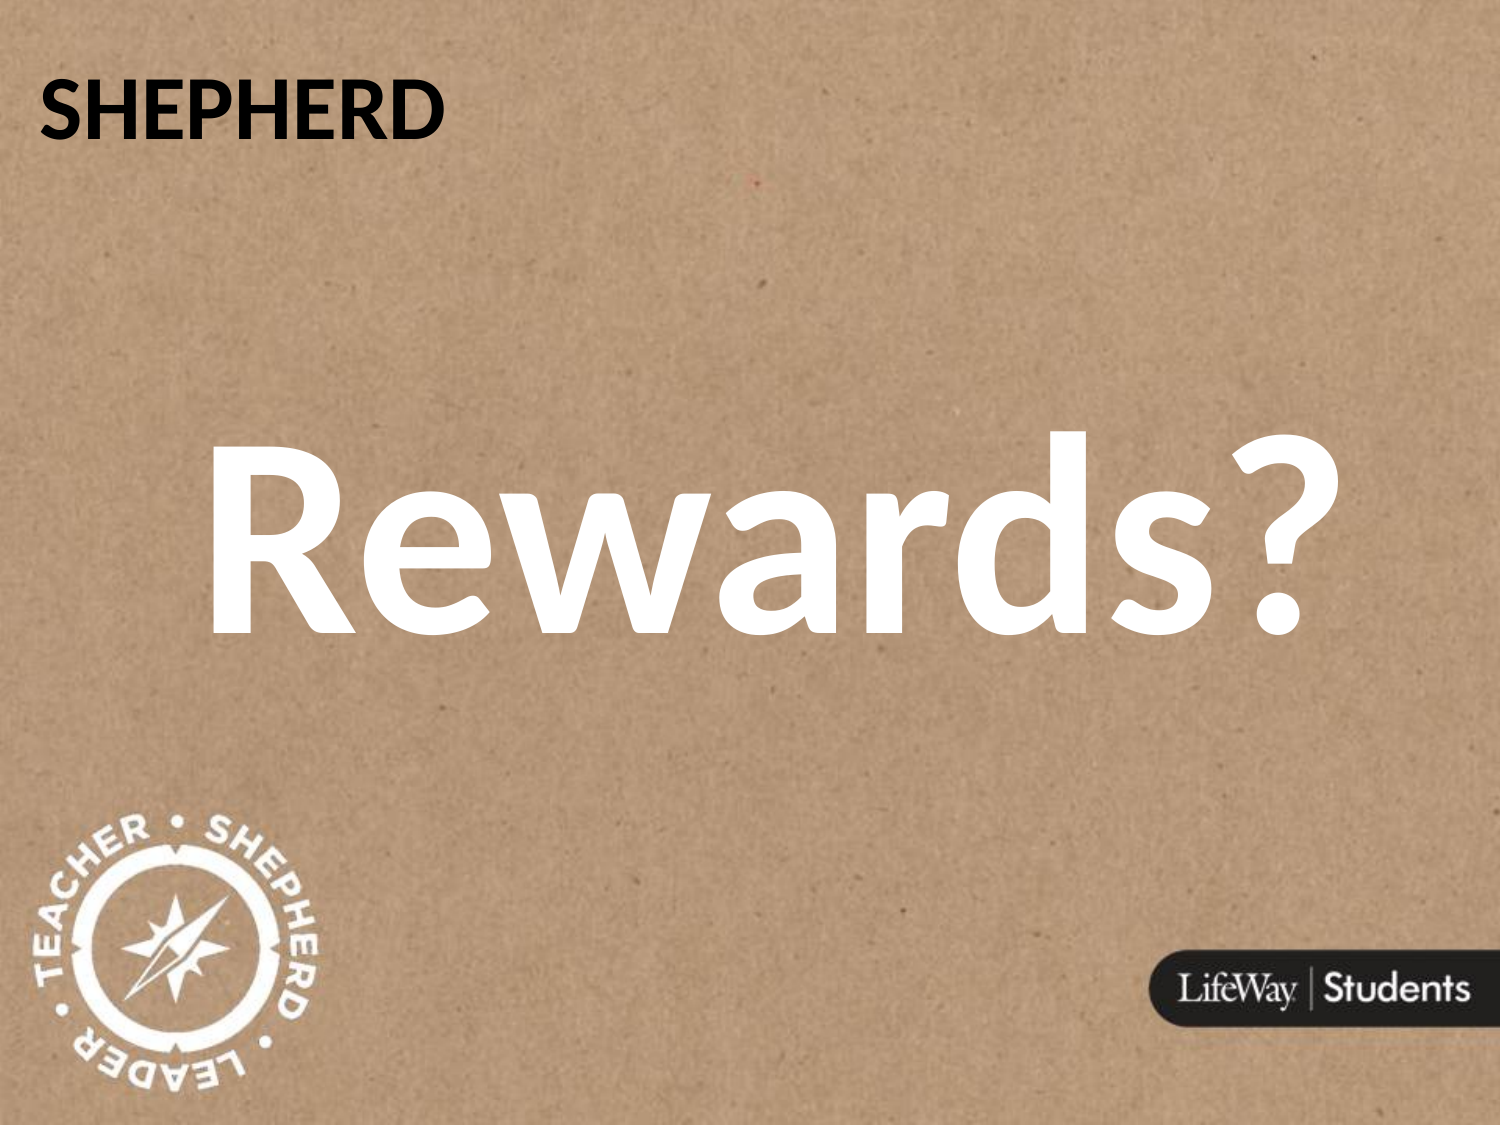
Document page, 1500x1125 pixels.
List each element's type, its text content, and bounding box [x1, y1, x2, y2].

title Rewards? [99, 425, 1450, 613]
text_box SHEPHERD [24, 0, 963, 205]
picture [0, 0, 1500, 1125]
